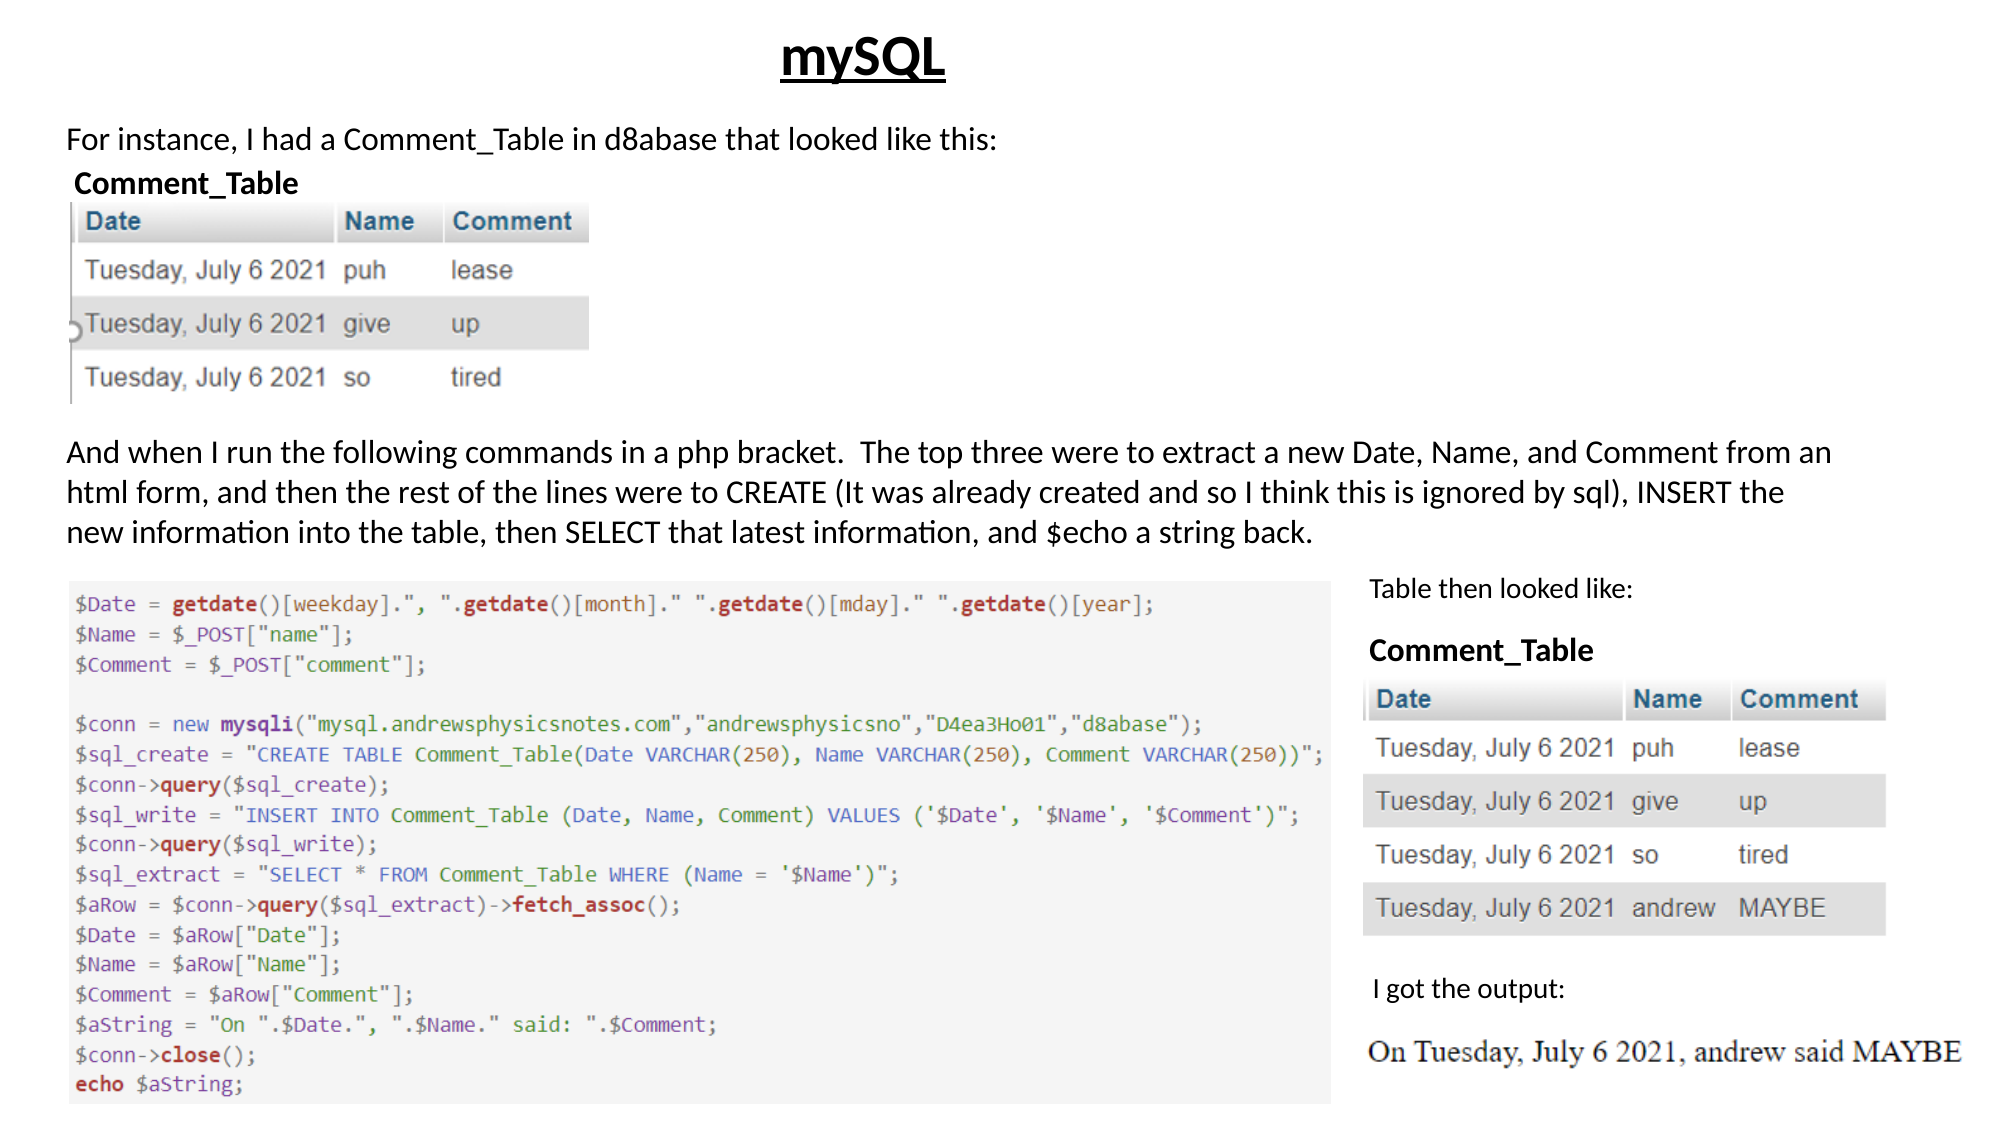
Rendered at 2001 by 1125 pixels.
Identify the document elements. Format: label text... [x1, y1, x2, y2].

text_box For instance, I had a Comment_Table in d8abase that looked like this: [51, 110, 1125, 165]
picture [1357, 1030, 1971, 1078]
picture [69, 581, 1331, 1104]
picture [69, 202, 589, 404]
text_box I got the output: [1357, 962, 1592, 1012]
text_box Table then looked like: [1354, 562, 1706, 612]
text_box And when I run the following commands in a php bracket. The top three were to extract a new Date, Name, and Comment from an html form, and then the rest of the lines were to CREATE (It was already created and so I think this is ignored by sql), INSERT the new information into the table, then SELECT that latest information, and $echo a string back. [51, 423, 1860, 558]
picture [1363, 669, 1894, 947]
text_box mySQL [765, 9, 1019, 95]
text_box Comment_Table [1354, 620, 1655, 676]
text_box Comment_Table [59, 153, 360, 209]
